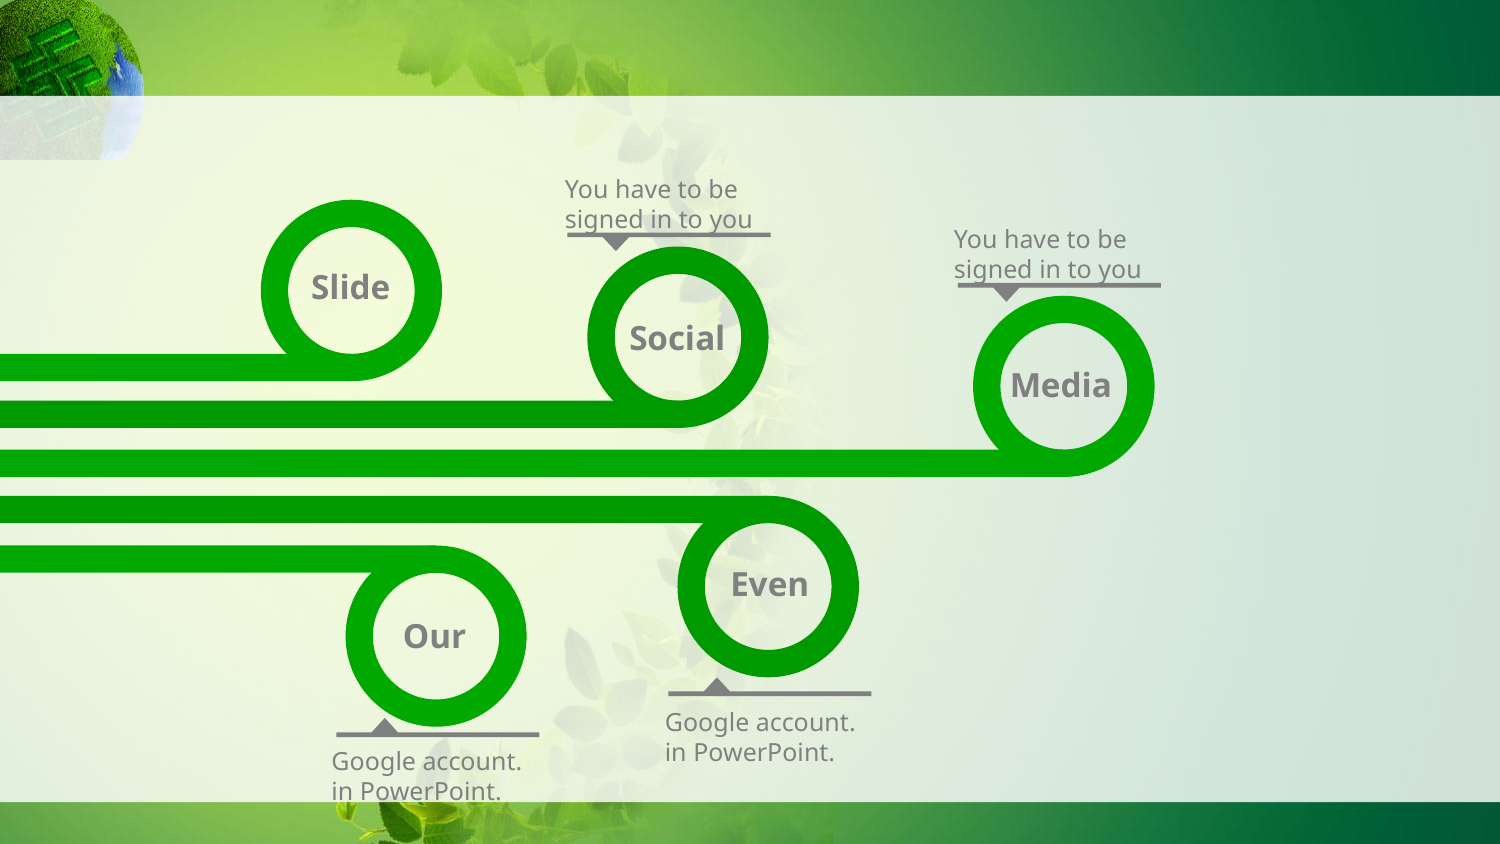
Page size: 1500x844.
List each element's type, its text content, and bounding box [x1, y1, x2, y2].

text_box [587, 246, 769, 429]
picture [0, 0, 1500, 95]
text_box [260, 199, 443, 382]
text_box You have to be signed in to you [939, 216, 1173, 291]
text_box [677, 495, 860, 678]
text_box You have to be signed in to you [550, 166, 784, 241]
text_box [668, 685, 872, 697]
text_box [345, 545, 527, 727]
text_box [0, 400, 582, 428]
text_box [0, 545, 343, 573]
text_box Google account. in PowerPoint. [650, 699, 884, 775]
text_box Google account. in PowerPoint. [316, 738, 550, 813]
text_box [0, 353, 255, 382]
text_box [0, 495, 676, 523]
text_box [336, 732, 540, 738]
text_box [972, 295, 1155, 478]
text_box [0, 449, 967, 477]
picture [0, 803, 1500, 844]
